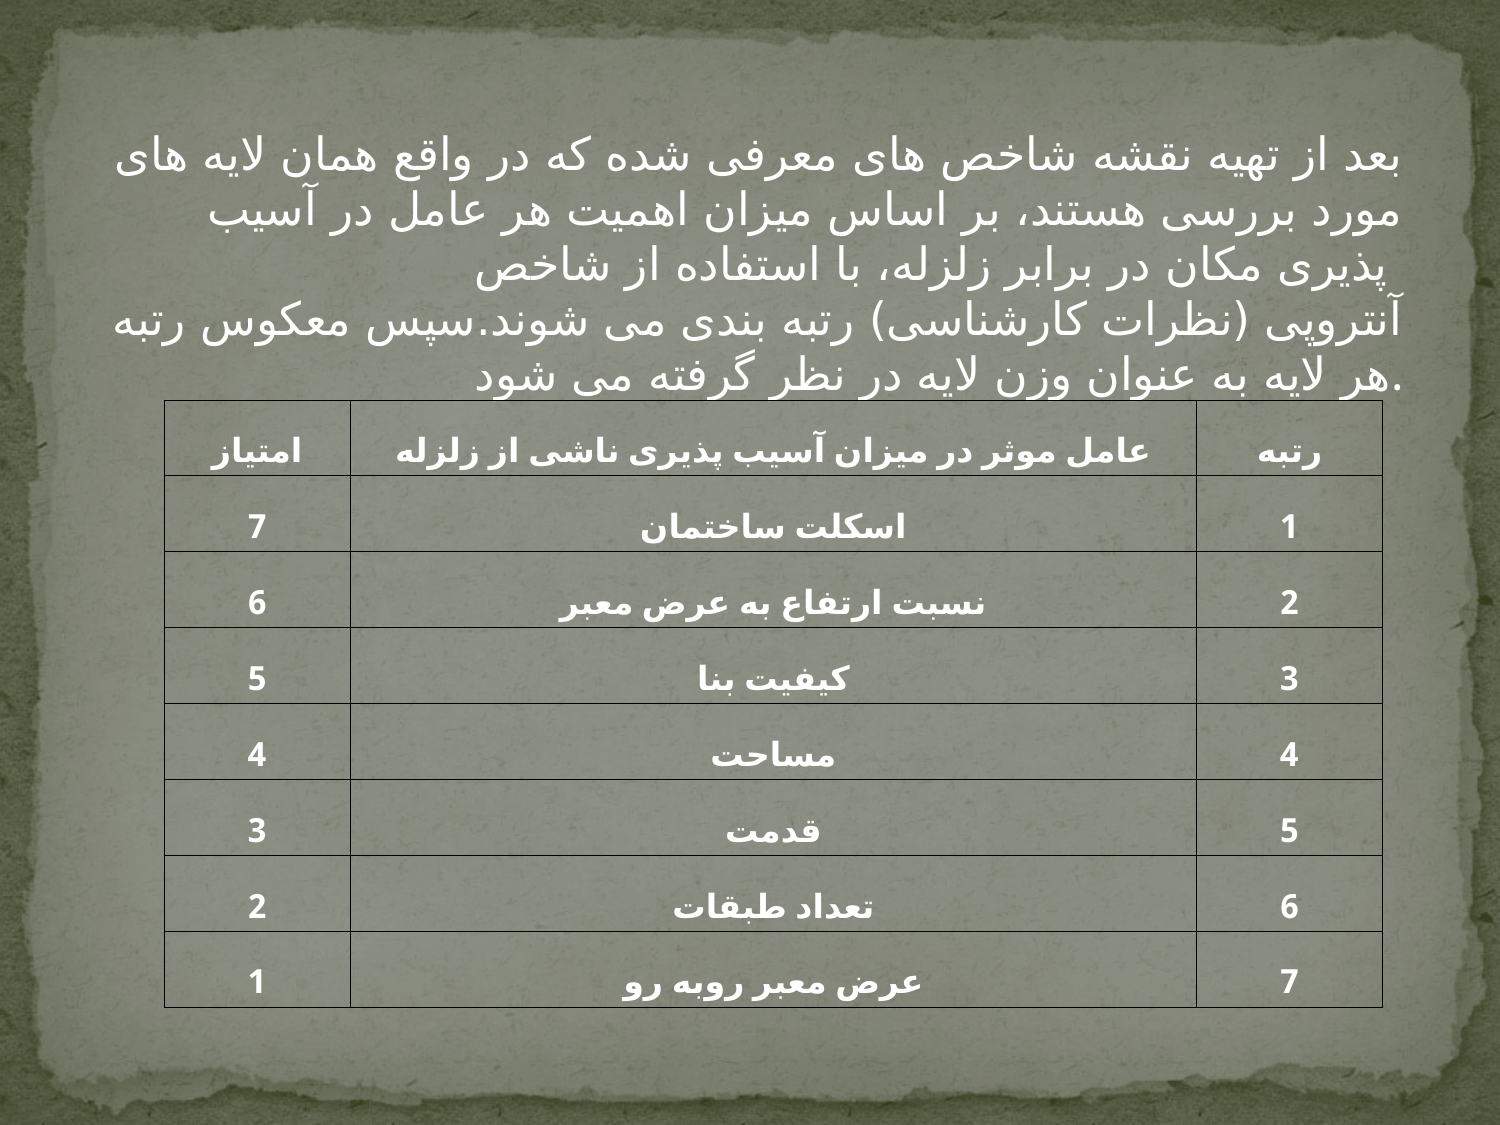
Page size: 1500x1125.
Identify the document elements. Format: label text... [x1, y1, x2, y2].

table_cell کیفیت بنا [351, 628, 1196, 703]
table_cell 4 [165, 704, 350, 779]
table_cell 3 [1197, 628, 1382, 703]
text_box بعد از تهیه نقشه شاخص های معرفی شده که در واقع همان لایه های مورد بررسی هستند، بر اساس میزان اهمیت هر عامل در آسیب پذیری مکان در برابر زلزله، با استفاده از شاخص آنتروپی (نظرات کارشناسی) رتبه بندی می شوند.سپس معکوس رتبه هر لایه به عنوان وزن لایه در نظر گرفته می شود. [93, 117, 1418, 517]
table_cell مساحت [351, 704, 1196, 779]
table_cell 6 [165, 552, 350, 627]
table_cell 2 [1197, 552, 1382, 627]
table_header عامل موثر در میزان آسیب پذیری ناشی از زلزله [351, 401, 1196, 475]
table_cell 1 [1197, 476, 1382, 551]
table_cell عرض معبر روبه رو [351, 932, 1196, 1007]
table_cell قدمت [351, 780, 1196, 855]
table_cell اسکلت ساختمان [351, 476, 1196, 551]
table_cell 6 [1197, 856, 1382, 931]
table_cell 3 [165, 780, 350, 855]
table_cell 1 [165, 932, 350, 1007]
table_header رتبه [1197, 401, 1382, 475]
table_cell 7 [1197, 932, 1382, 1007]
table_cell 7 [165, 476, 350, 551]
table_cell 5 [165, 628, 350, 703]
table_cell 2 [165, 856, 350, 931]
table_cell نسبت ارتفاع به عرض معبر [351, 552, 1196, 627]
table_header امتیاز [165, 401, 350, 475]
table_cell 5 [1197, 780, 1382, 855]
table_cell تعداد طبقات [351, 856, 1196, 931]
table_cell 4 [1197, 704, 1382, 779]
